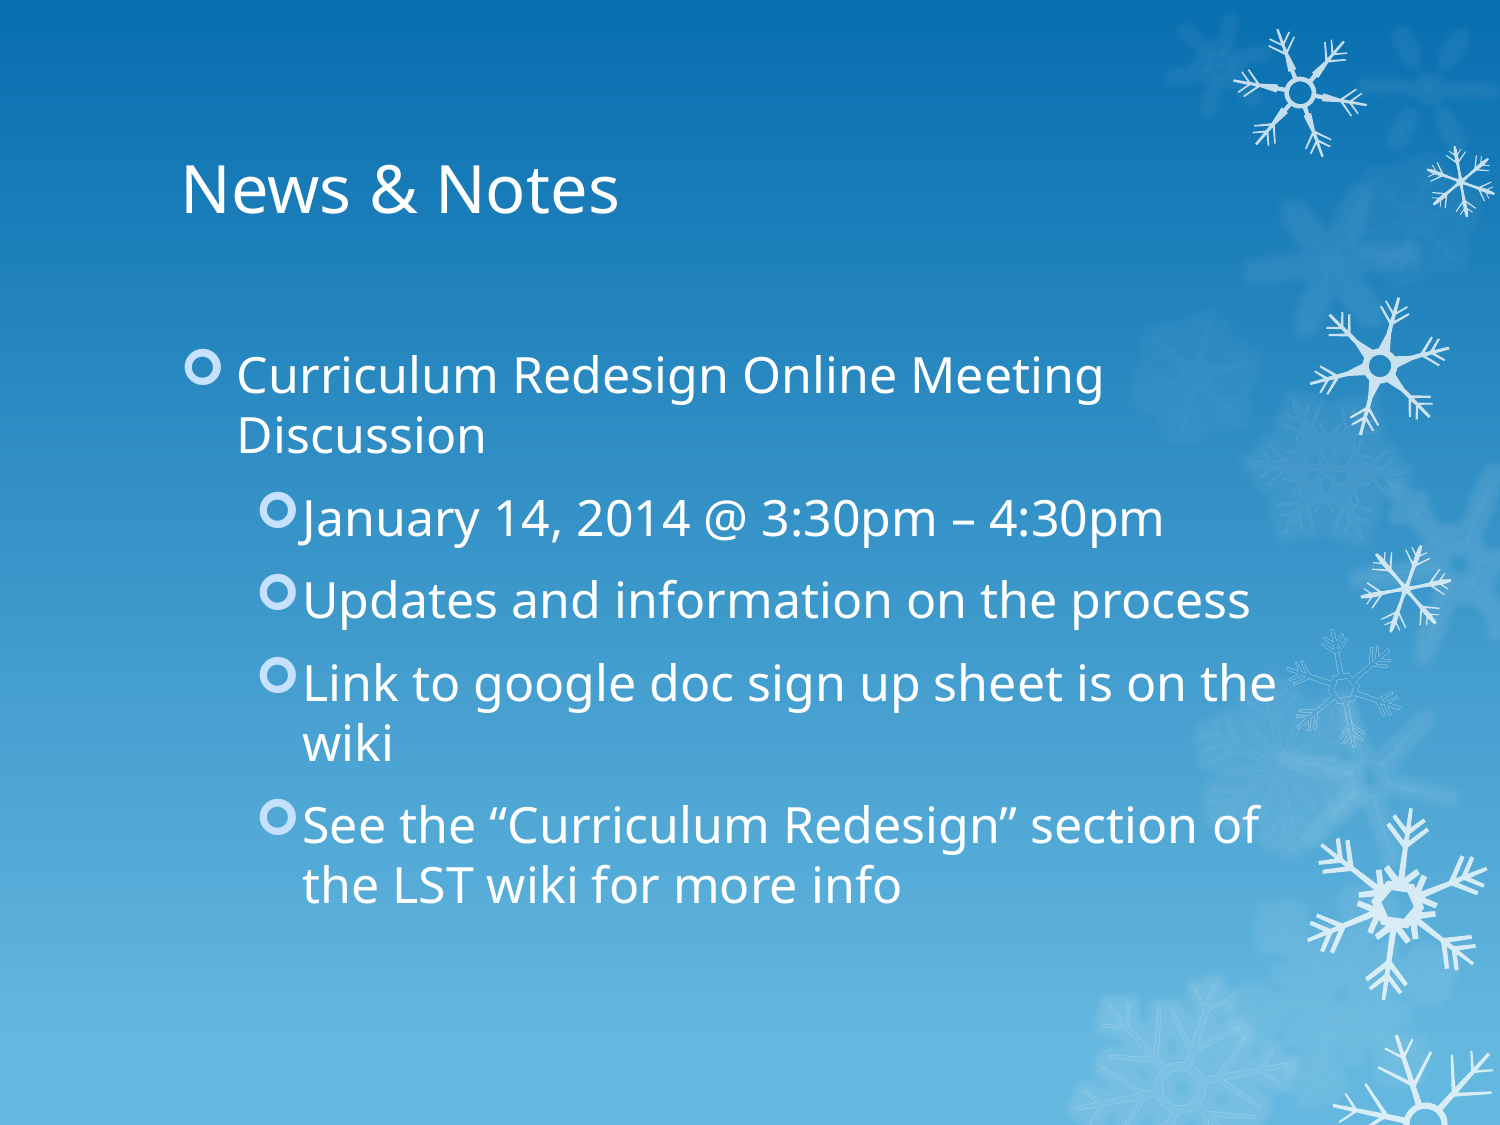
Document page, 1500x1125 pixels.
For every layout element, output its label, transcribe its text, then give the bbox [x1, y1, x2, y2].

title News & Notes [165, 110, 1335, 263]
list Curriculum Redesign Online Meeting Discussion January 14, 2014 @ 3:30pm – 4:30pm Updates and information on the process Link to google doc sign up sheet is on the wiki See the “Curriculum Redesign” section of the LST wiki for more info [165, 296, 1335, 962]
